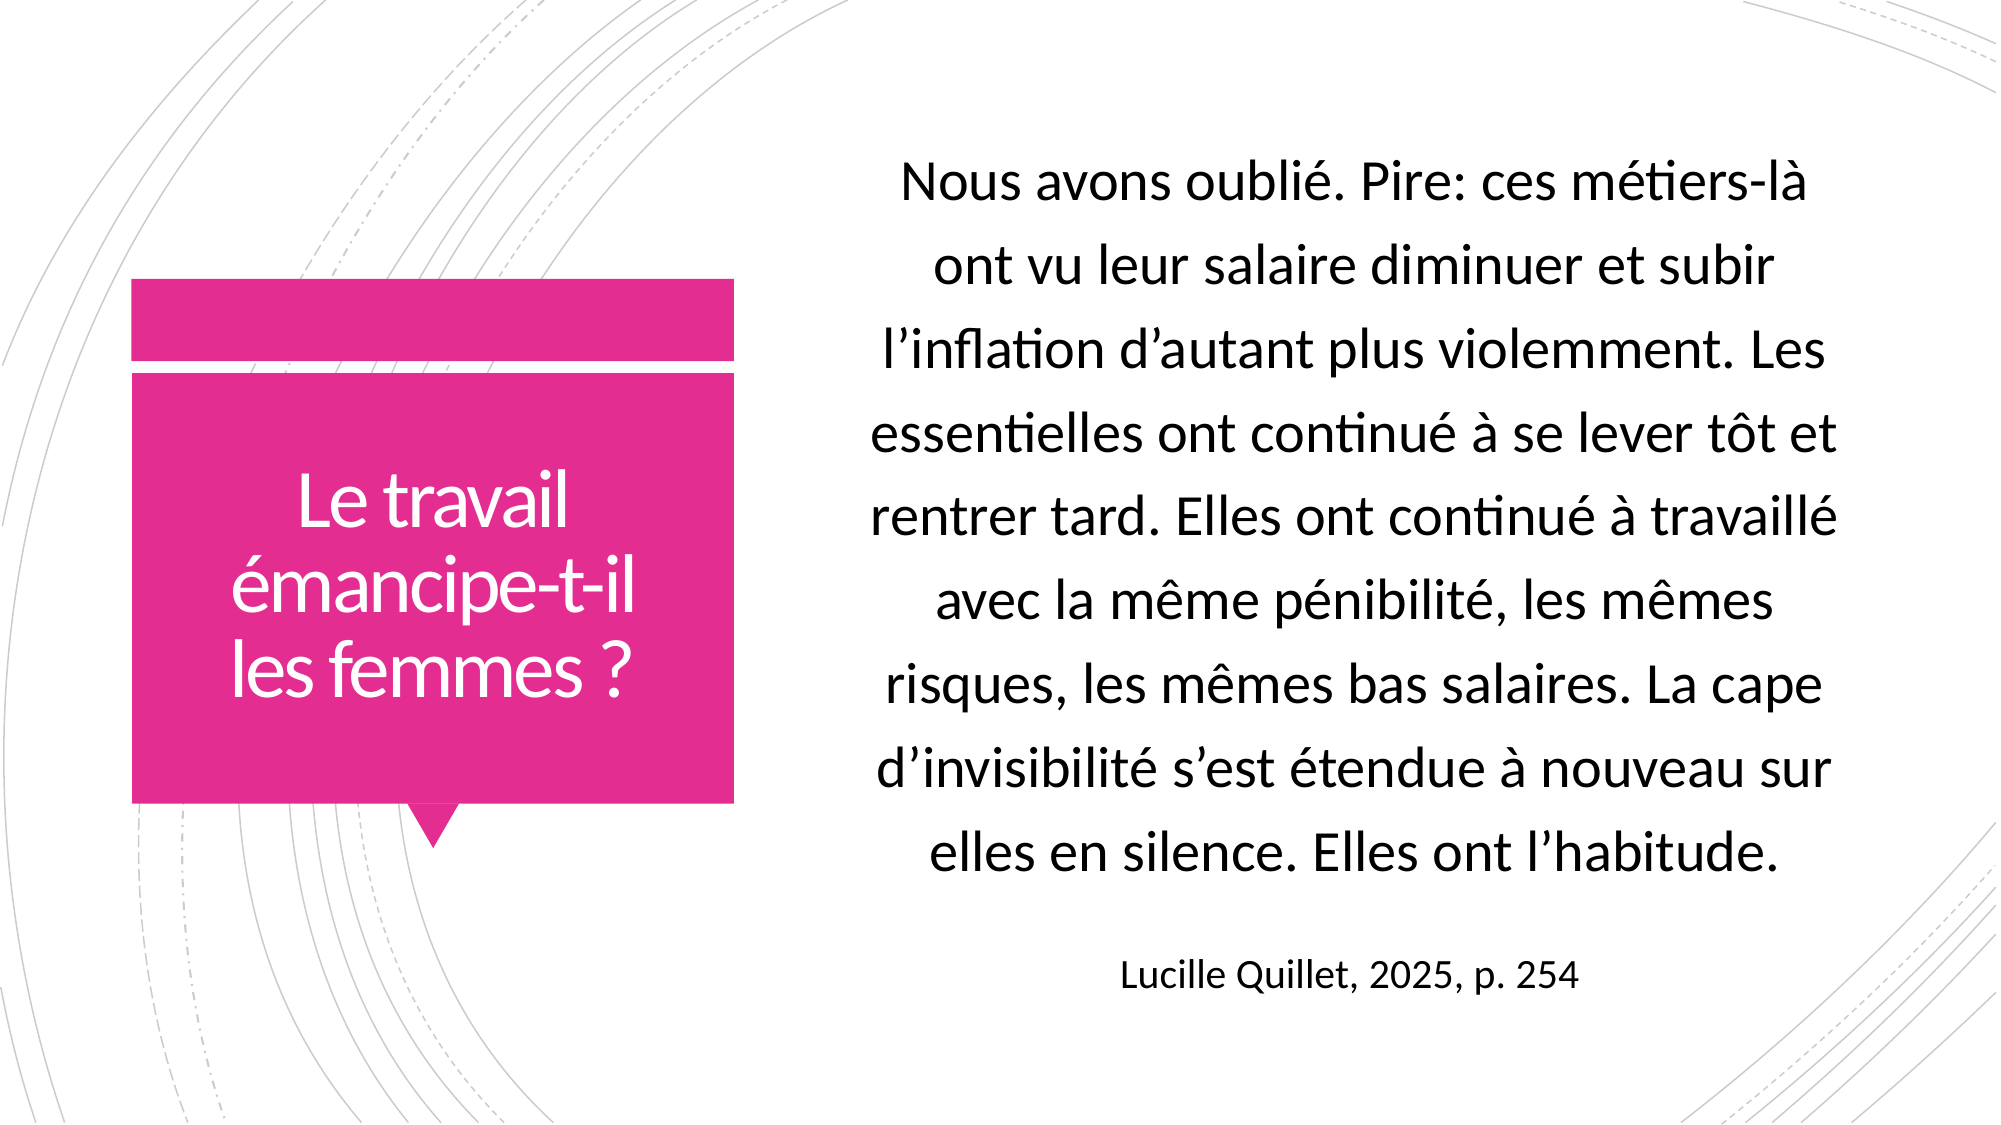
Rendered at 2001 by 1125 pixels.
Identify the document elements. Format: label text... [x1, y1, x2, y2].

list Nous avons oublié. Pire: ces métiers-là ont vu leur salaire diminuer et subir l’inflation d’autant plus violemment. Les essentielles ont continué à se lever tôt et rentrer tard. Elles ont continué à travaillé avec la même pénibilité, les mêmes risques, les mêmes bas salaires. La cape d’invisibilité s’est étendue à nouveau sur elles en silence. Elles ont l’habitude. Lucille Quillet, 2025, p. 254 [839, 30, 1871, 1095]
title Le travail émancipe-t-il les femmes ? [145, 385, 720, 789]
